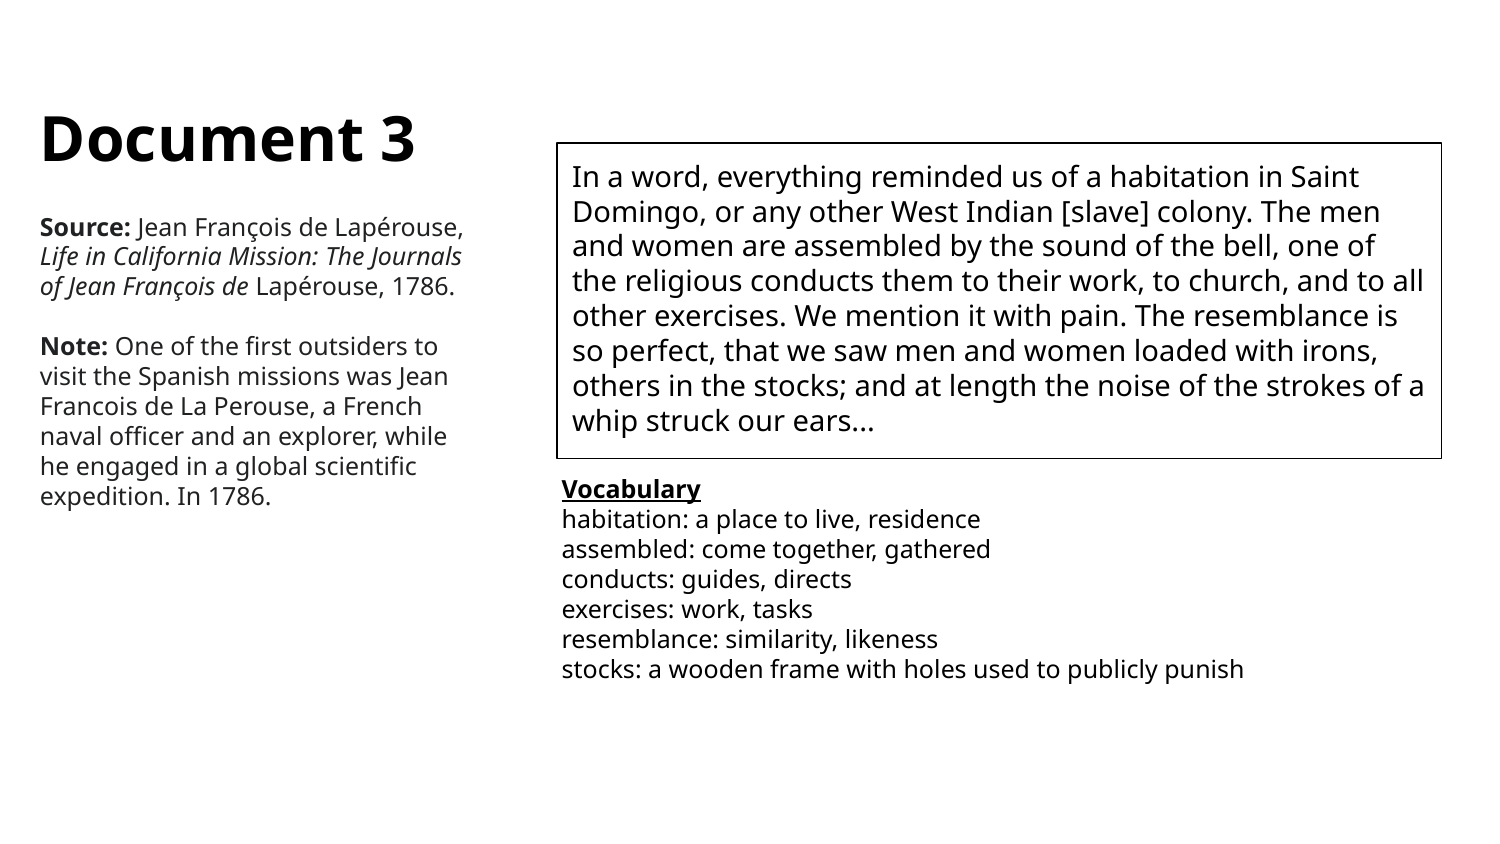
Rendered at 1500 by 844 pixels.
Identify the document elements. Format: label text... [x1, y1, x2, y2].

text_box Document 3 Source: Jean François de Lapérouse, Life in California Mission: The Journals of Jean François de Lapérouse, 1786. Note: One of the first outsiders to visit the Spanish missions was Jean Francois de La Perouse, a French naval officer and an explorer, while he engaged in a global scientific expedition. In 1786. [24, 83, 496, 811]
text_box Vocabulary habitation: a place to live, residence assembled: come together, gathered conducts: guides, directs exercises: work, tasks resemblance: similarity, likeness stocks: a wooden frame with holes used to publicly punish [546, 458, 1432, 699]
text_box In a word, everything reminded us of a habitation in Saint Domingo, or any other West Indian [slave] colony. The men and women are assembled by the sound of the bell, one of the religious conducts them to their work, to church, and to all other exercises. We mention it with pain. The resemblance is so perfect, that we saw men and women loaded with irons, others in the stocks; and at length the noise of the strokes of a whip struck our ears... [557, 142, 1442, 459]
